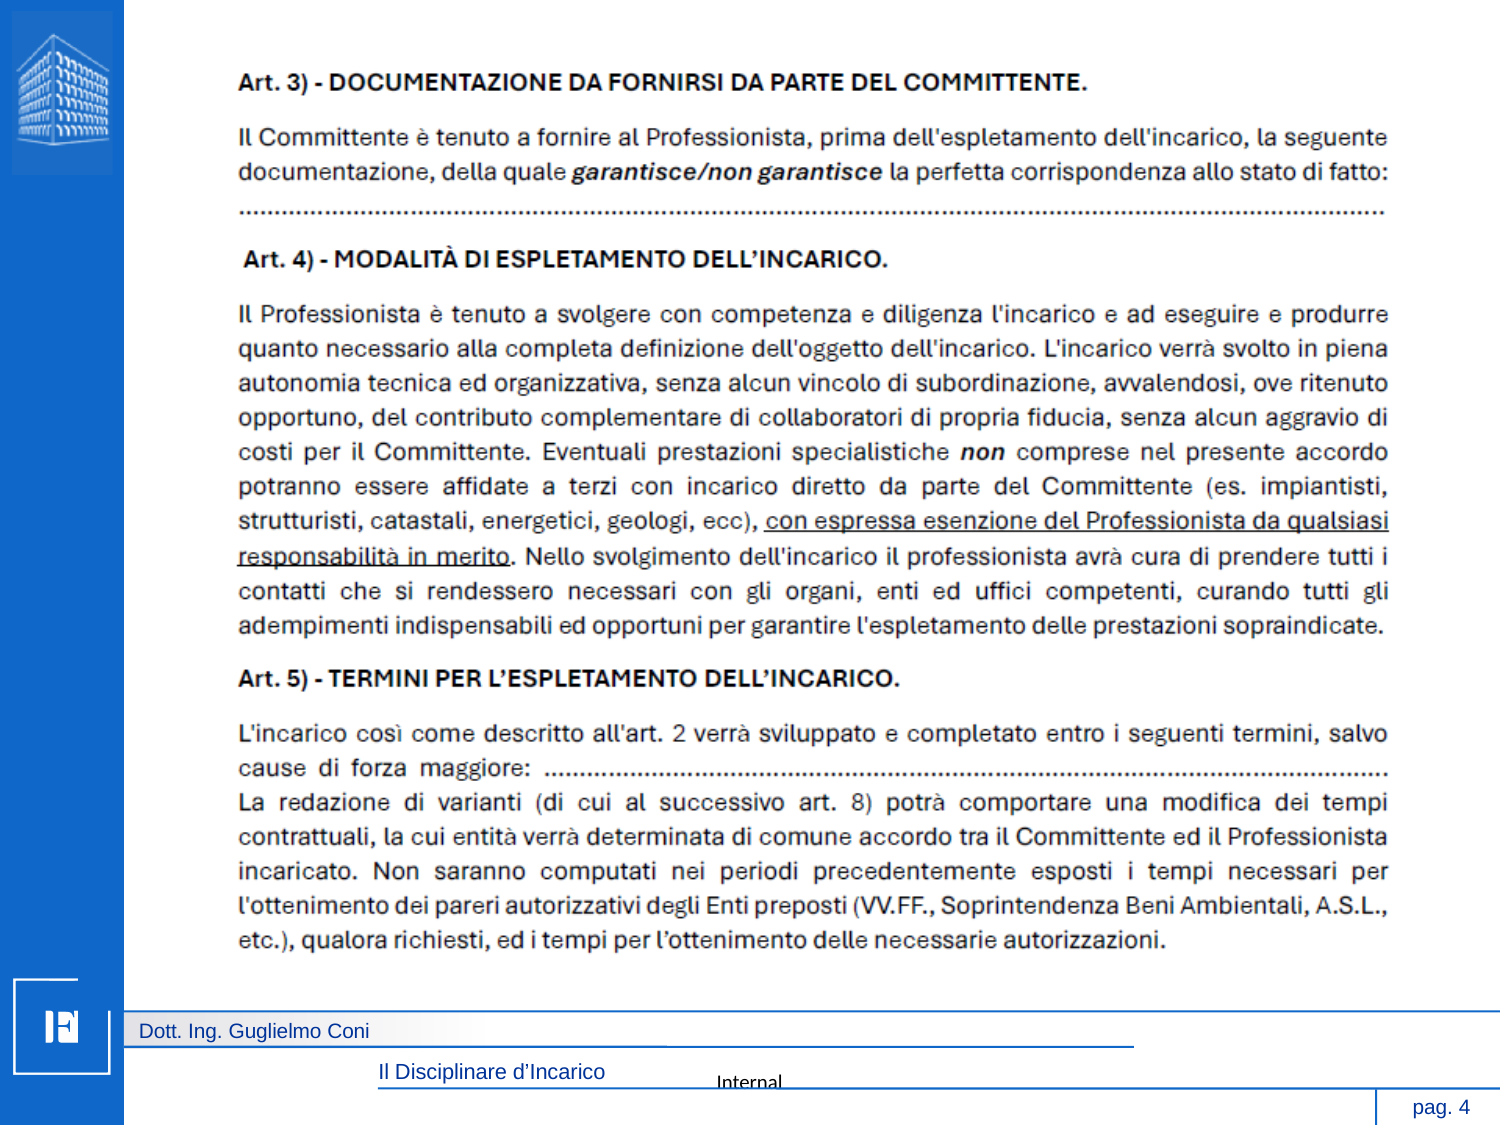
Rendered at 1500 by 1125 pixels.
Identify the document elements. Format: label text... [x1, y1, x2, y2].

text_box Il Disciplinare d’Incarico [363, 1040, 1276, 1101]
picture [11, 11, 113, 176]
text_box Dott. Ing. Guglielmo Coni [122, 1013, 492, 1050]
text_box pag. 4 [1377, 1090, 1500, 1124]
text_box [0, 1013, 126, 1125]
text_box [0, 0, 126, 1010]
picture [11, 976, 113, 1078]
picture [220, 55, 1420, 975]
